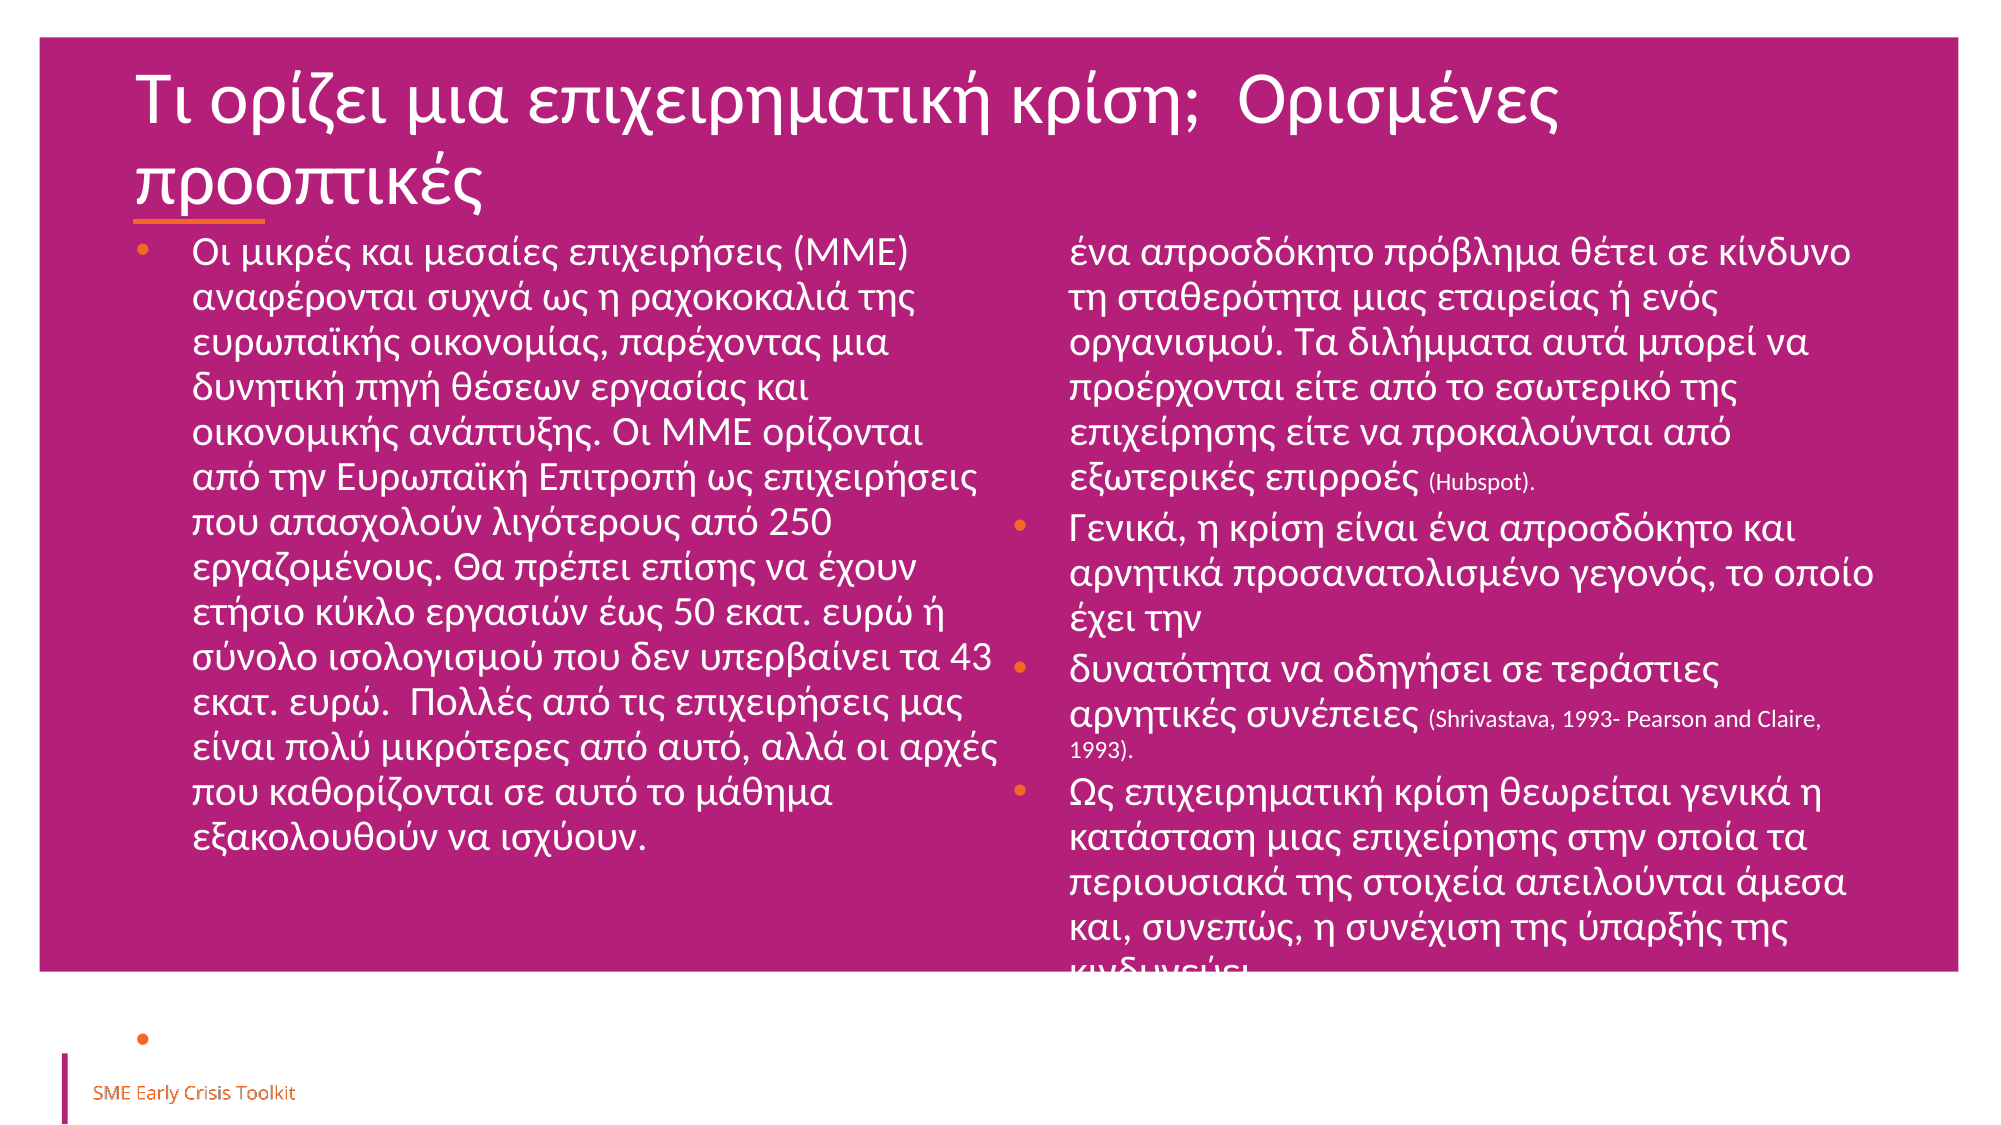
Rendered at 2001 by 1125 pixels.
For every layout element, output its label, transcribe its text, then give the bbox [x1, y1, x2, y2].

list Οι μικρές και μεσαίες επιχειρήσεις (ΜΜΕ) αναφέρονται συχνά ως η ραχοκοκαλιά της ευρωπαϊκής οικονομίας, παρέχοντας μια δυνητική πηγή θέσεων εργασίας και οικονομικής ανάπτυξης. Οι ΜΜΕ ορίζονται από την Ευρωπαϊκή Επιτροπή ως επιχειρήσεις που απασχολούν λιγότερους από 250 εργαζομένους. Θα πρέπει επίσης να έχουν ετήσιο κύκλο εργασιών έως 50 εκατ. ευρώ ή σύνολο ισολογισμού που δεν υπερβαίνει τα 43 εκατ. ευρώ. Πολλές από τις επιχειρήσεις μας είναι πολύ μικρότερες από αυτό, αλλά οι αρχές που καθορίζονται σε αυτό το μάθημα εξακολουθούν να ισχύουν. Μια επιχειρηματική κρίση εμφανίζεται όταν ένα απροσδόκητο πρόβλημα θέτει σε κίνδυνο τη σταθερότητα μιας εταιρείας ή ενός οργανισμού. Τα διλήμματα αυτά μπορεί να προέρχονται είτε από το εσωτερικό της επιχείρησης είτε να προκαλούνται από εξωτερικές επιρροές (Hubspot). Γενικά, η κρίση είναι ένα απροσδόκητο και αρνητικά προσανατολισμένο γεγονός, το οποίο έχει την δυνατότητα να οδηγήσει σε τεράστιες αρνητικές συνέπειες (Shrivastava, 1993- Pearson and Claire, 1993). Ως επιχειρηματική κρίση θεωρείται γενικά η κατάσταση μιας επιχείρησης στην οποία τα περιουσιακά της στοιχεία απειλούνται άμεσα και, συνεπώς, η συνέχιση της ύπαρξής της κινδυνεύει. [120, 221, 1894, 866]
list Τι ορίζει μια επιχειρηματική κρίση; Ορισμένες προοπτικές [120, 51, 1894, 147]
picture [83, 1080, 295, 1104]
